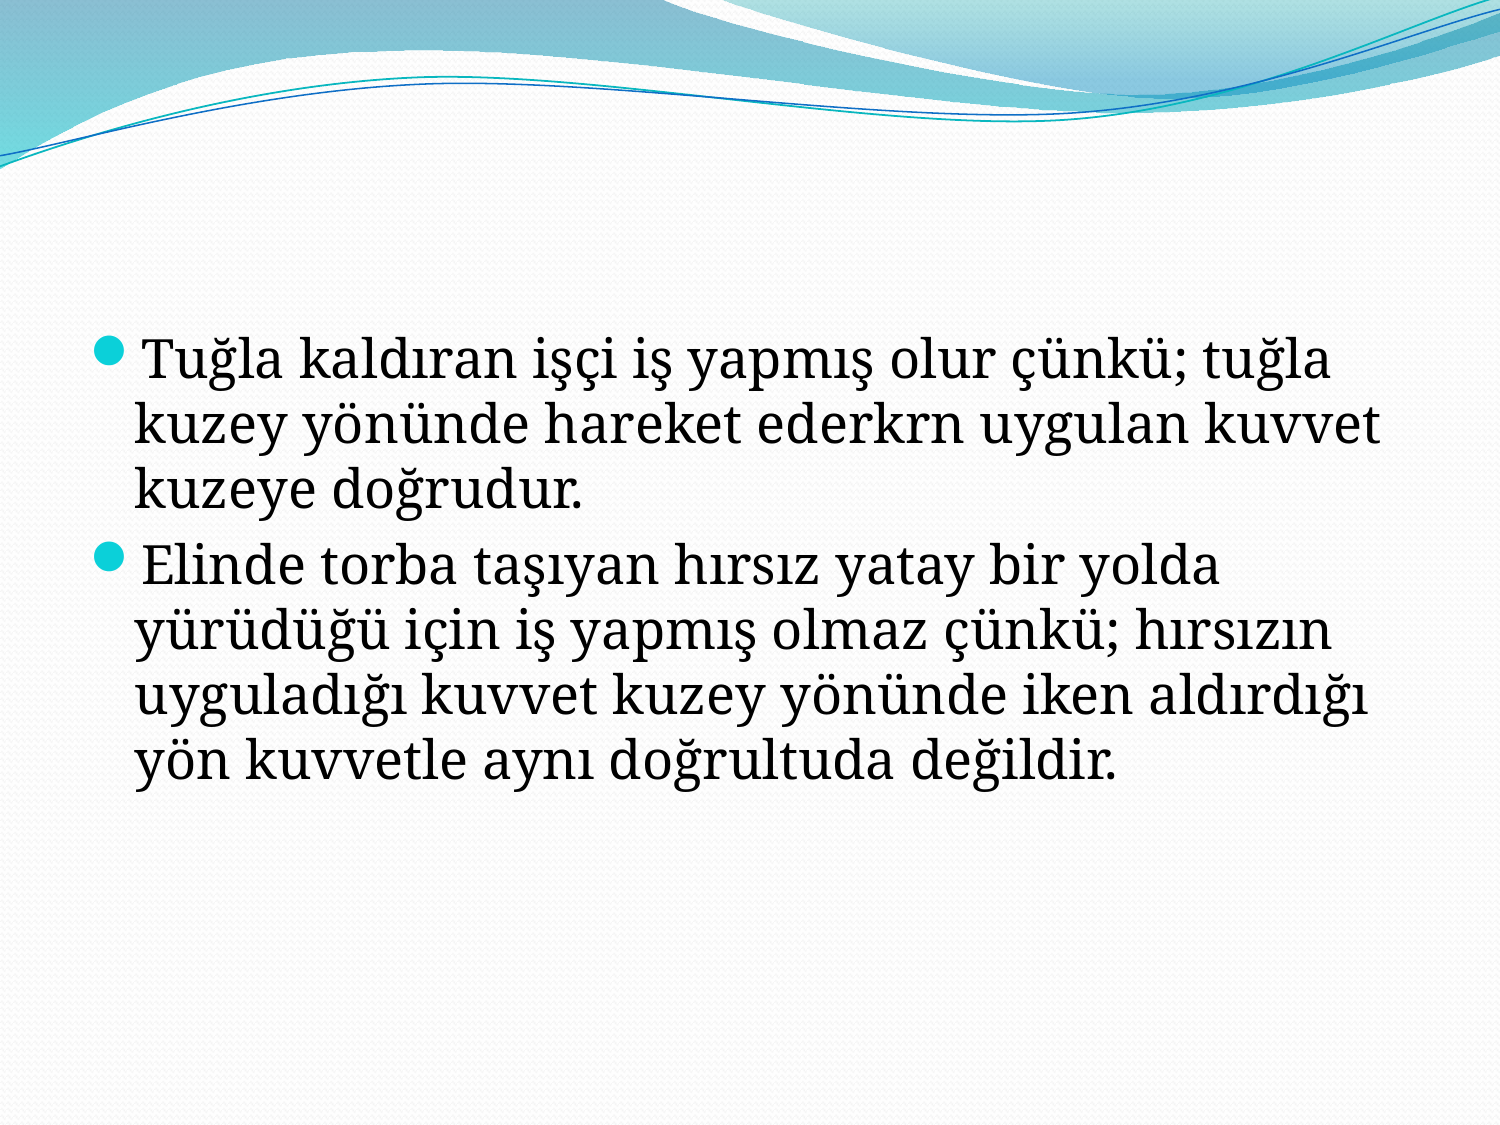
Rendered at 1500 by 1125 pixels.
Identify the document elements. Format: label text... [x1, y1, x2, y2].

list Tuğla kaldıran işçi iş yapmış olur çünkü; tuğla kuzey yönünde hareket ederkrn uygulan kuvvet kuzeye doğrudur. Elinde torba taşıyan hırsız yatay bir yolda yürüdüğü için iş yapmış olmaz çünkü; hırsızın uyguladığı kuvvet kuzey yönünde iken aldırdığı yön kuvvetle aynı doğrultuda değildir. [75, 317, 1425, 1038]
